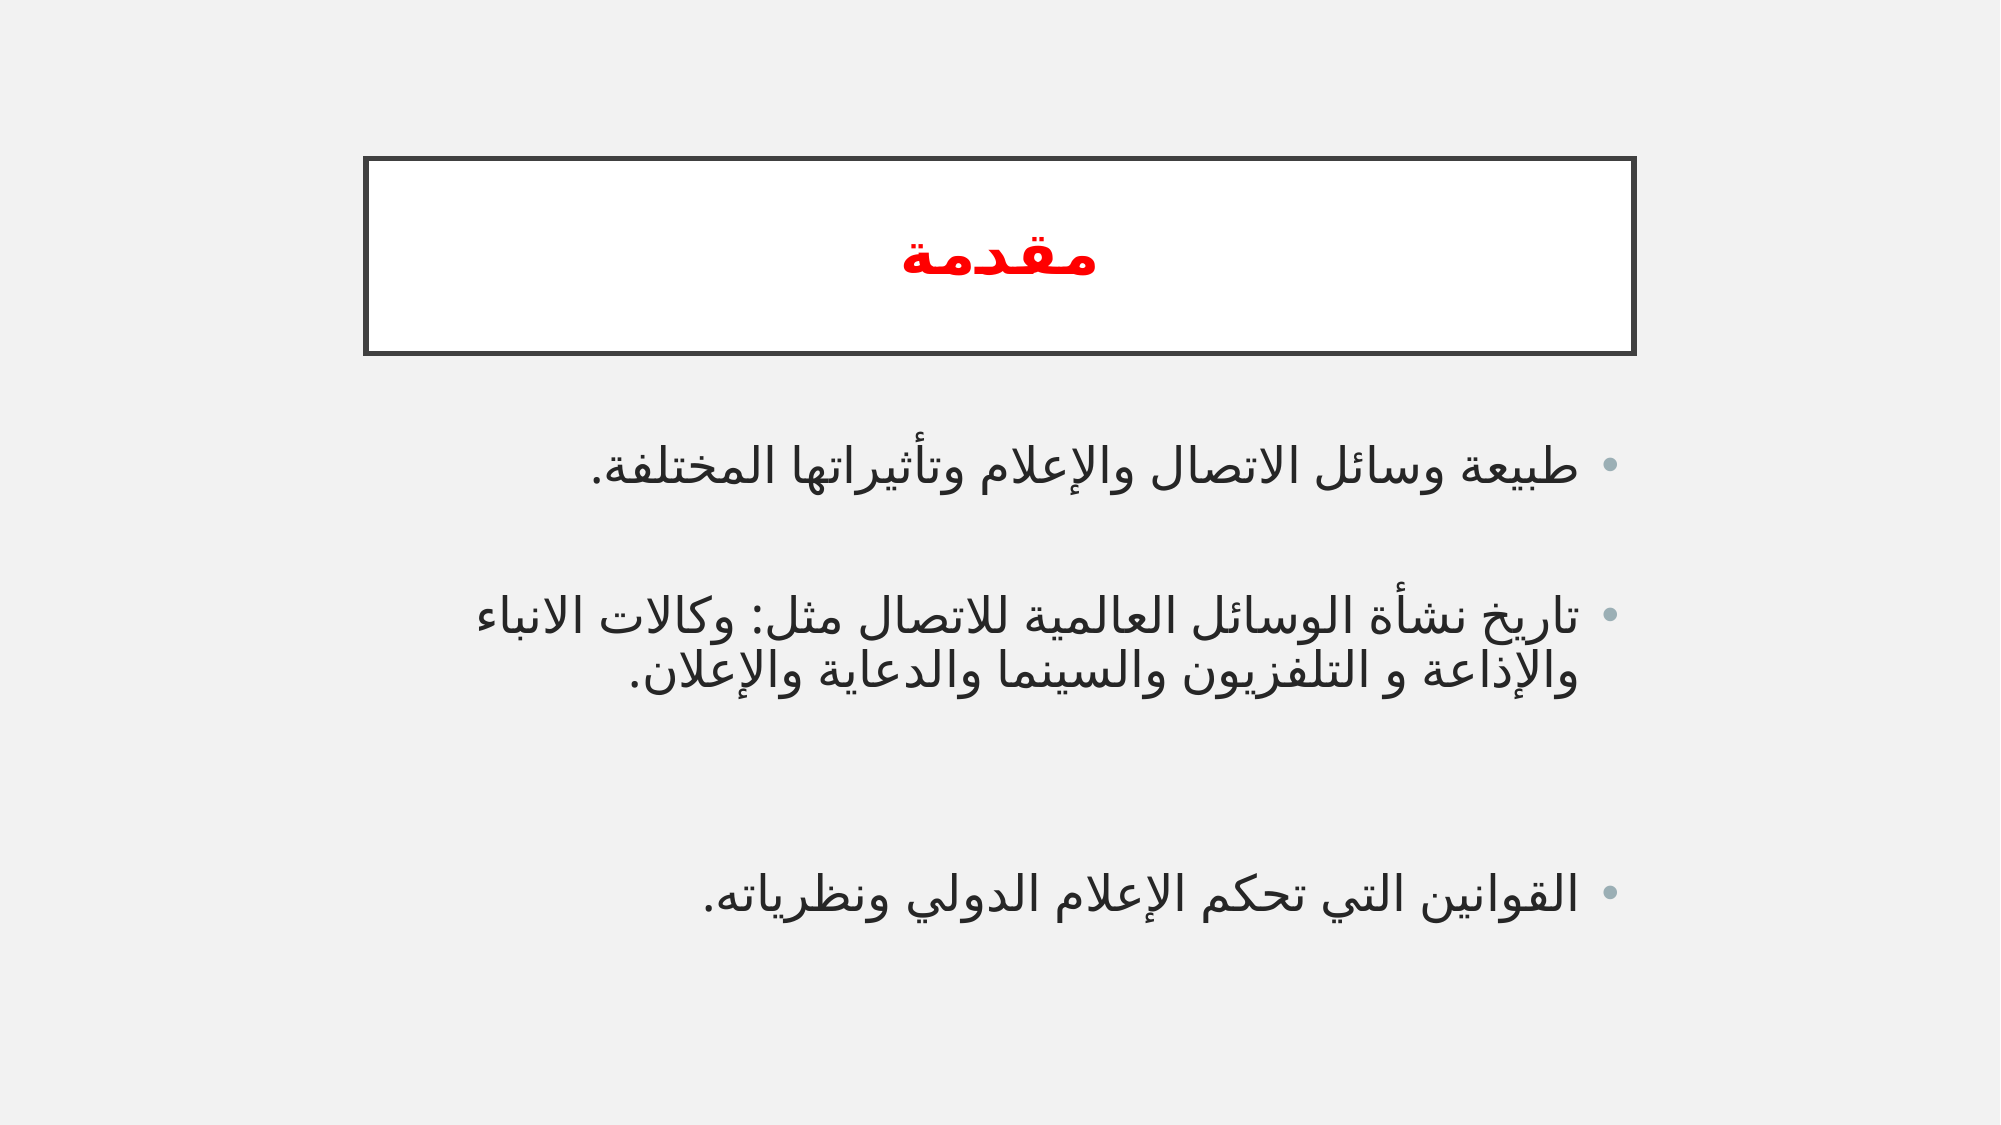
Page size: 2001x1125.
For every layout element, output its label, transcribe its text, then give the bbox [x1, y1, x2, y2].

list طبيعة وسائل الاتصال والإعلام وتأثيراتها المختلفة. تاريخ نشأة الوسائل العالمية للاتصال مثل: وكالات الانباء والإذاعة و التلفزيون والسينما والدعاية والإعلان. القوانين التي تحكم الإعلام الدولي ونظرياته. [366, 432, 1634, 942]
title مقدمة [363, 156, 1637, 356]
